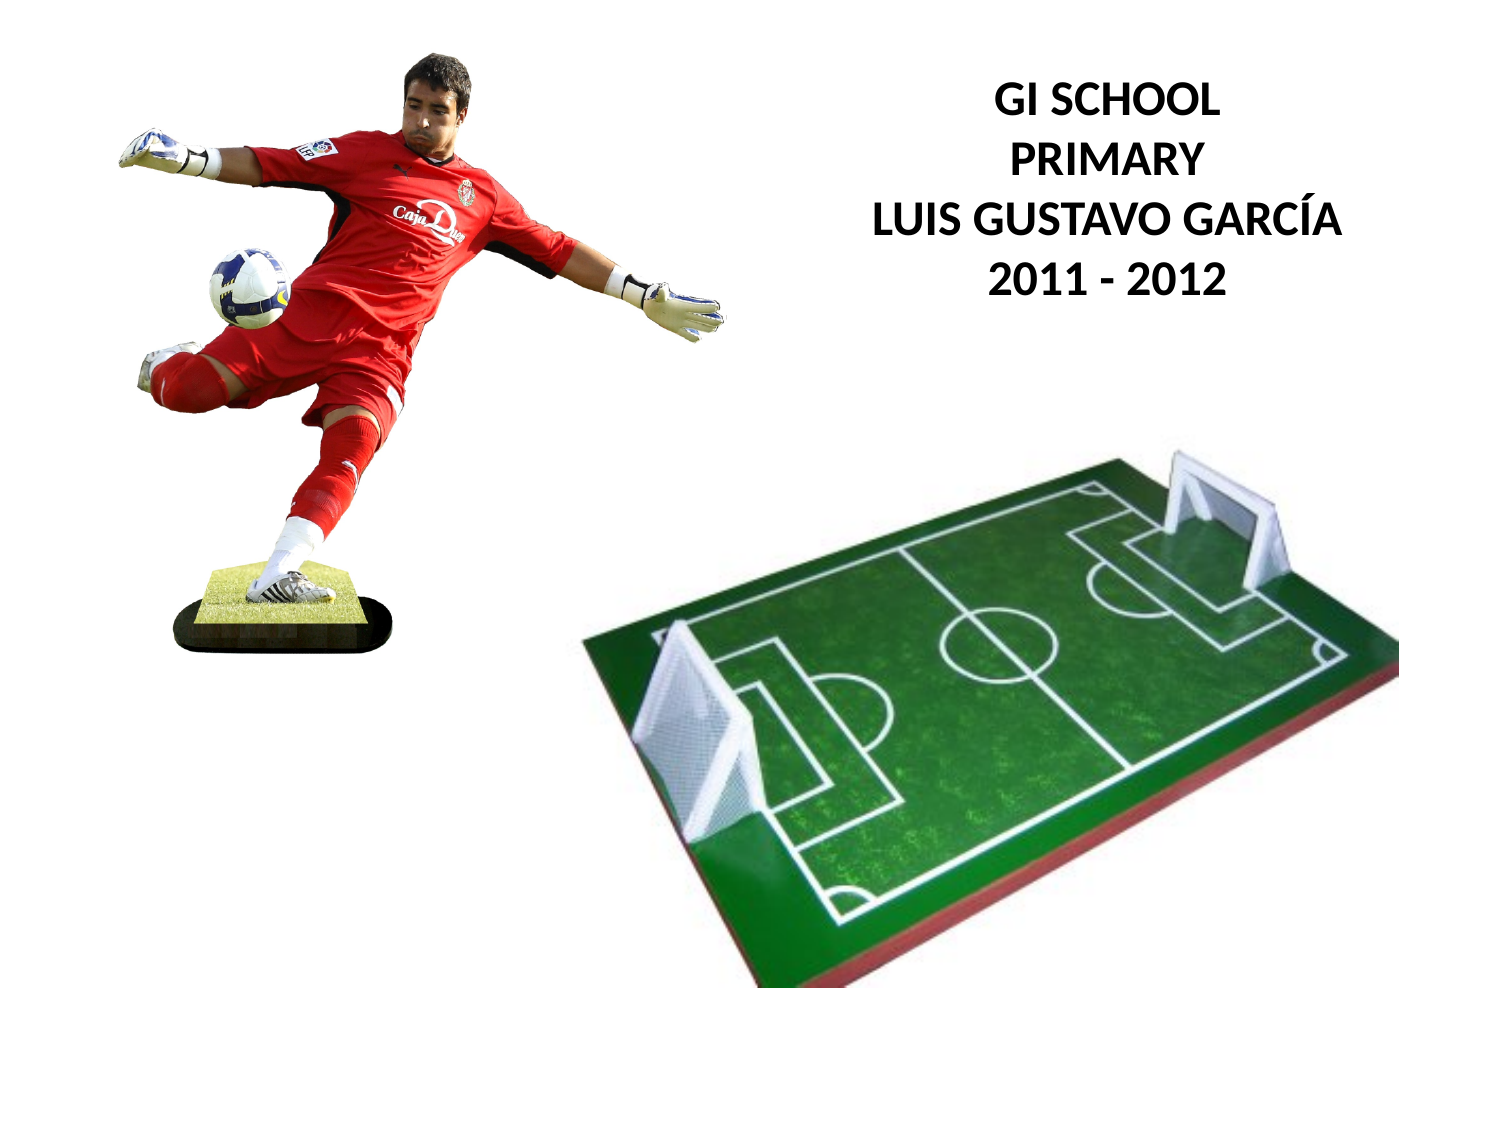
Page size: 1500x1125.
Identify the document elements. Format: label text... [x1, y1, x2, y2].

picture [107, 48, 1399, 988]
text_box GI SCHOOL PRIMARY LUIS GUSTAVO GARCÍA 2011 - 2012 [832, 58, 1383, 314]
